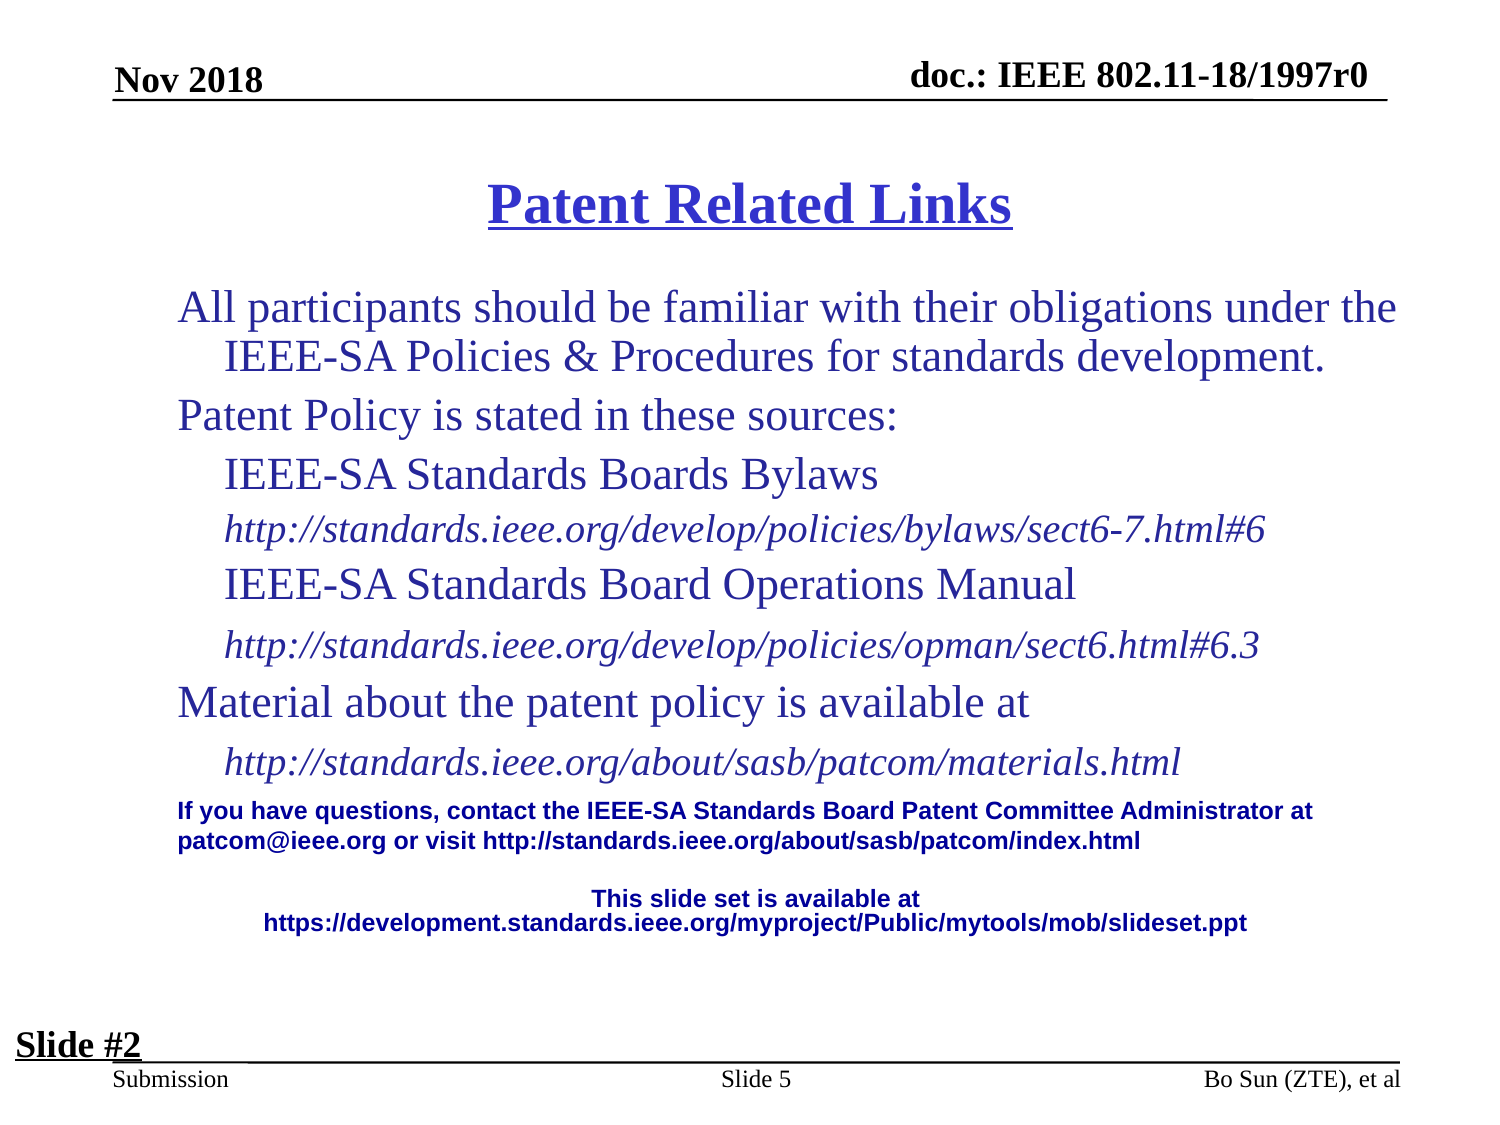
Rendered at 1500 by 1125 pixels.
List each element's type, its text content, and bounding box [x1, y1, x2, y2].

text_box If you have questions, contact the IEEE-SA Standards Board Patent Committee Administrator at patcom@ieee.org or visit http://standards.ieee.org/about/sasb/patcom/index.html This slide set is available at https://development.standards.ieee.org/myproject/Public/mytools/mob/slideset.ppt [162, 787, 1350, 944]
list All participants should be familiar with their obligations under the IEEE-SA Policies & Procedures for standards development. Patent Policy is stated in these sources: IEEE-SA Standards Boards Bylaws http://standards.ieee.org/develop/policies/bylaws/sect6-7.html#6 IEEE-SA Standards Board Operations Manual http://standards.ieee.org/develop/policies/opman/sect6.html#6.3 Material about the patent policy is available at http://standards.ieee.org/about/sasb/patcom/materials.html [87, 275, 1438, 800]
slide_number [114, 54, 265, 101]
footer Bo Sun (ZTE), et al [1200, 1061, 1402, 1093]
title Patent Related Links [112, 112, 1388, 275]
text_box Slide #2 [0, 1012, 157, 1073]
slide_number Slide 5 [712, 1061, 800, 1093]
